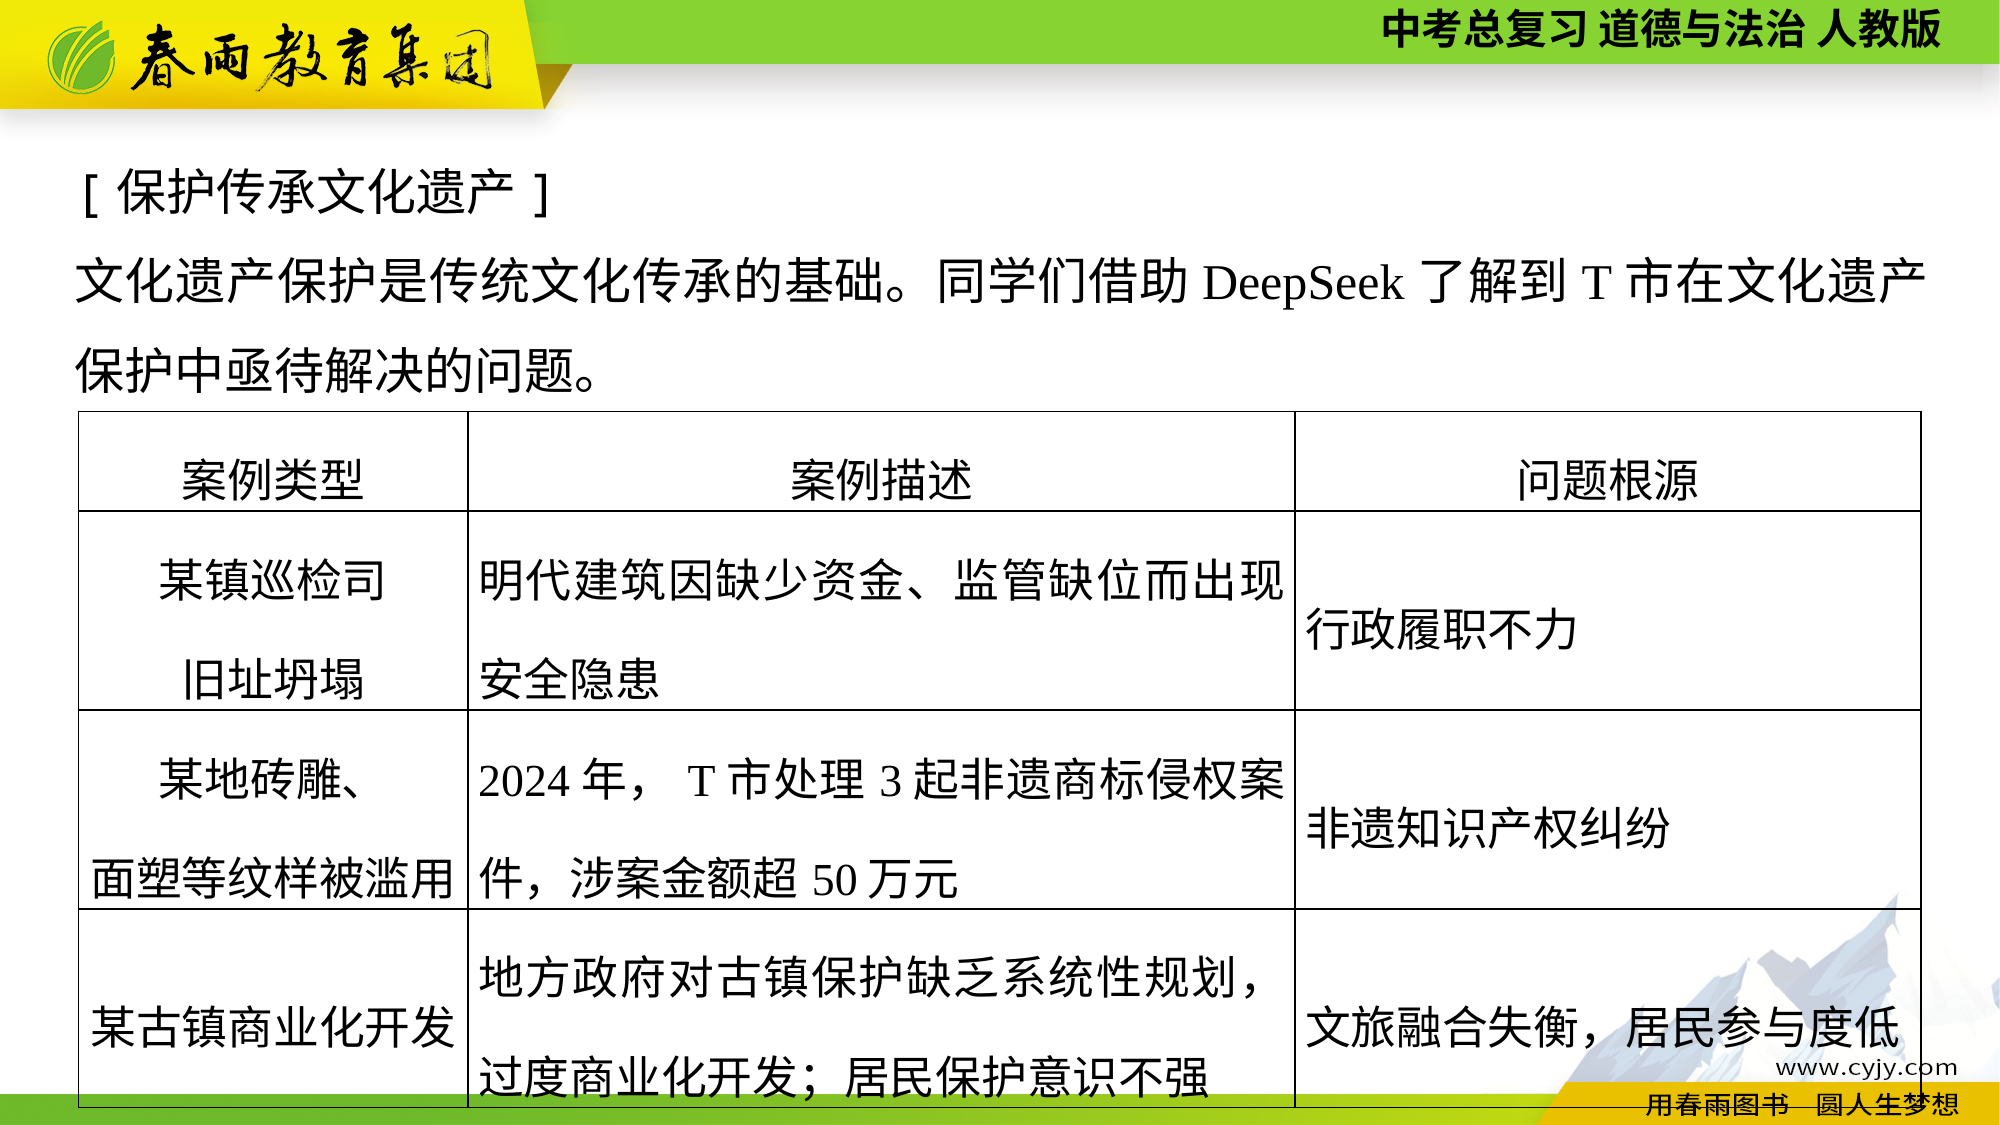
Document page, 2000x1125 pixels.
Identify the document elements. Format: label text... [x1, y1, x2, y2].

picture [0, 0, 2000, 1125]
table_cell 文旅融合失衡，居民参与度低 [1296, 910, 1920, 1107]
table_cell 2024年，T市处理3起非遗商标侵权案件，涉案金额超50万元 [469, 711, 1294, 908]
table_cell 某镇巡检司 旧址坍塌 [79, 512, 467, 709]
table_cell 地方政府对古镇保护缺乏系统性规划，过度商业化开发；居民保护意识不强 [469, 910, 1294, 1107]
table_header 案例描述 [469, 412, 1294, 510]
table_cell 行政履职不力 [1296, 512, 1920, 709]
table_cell 非遗知识产权纠纷 [1296, 711, 1920, 908]
table_cell 明代建筑因缺少资金、监管缺位而出现安全隐患 [469, 512, 1294, 709]
table_header 案例类型 [79, 412, 467, 510]
table_cell 某古镇商业化开发 [79, 910, 467, 1107]
table_cell 某地砖雕、 面塑等纹样被滥用 [79, 711, 467, 908]
table_header 问题根源 [1296, 412, 1920, 510]
list [保护传承文化遗产] 文化遗产保护是传统文化传承的基础。同学们借助DeepSeek了解到T市在文化遗产保护中亟待解决的问题。 [59, 122, 1944, 399]
